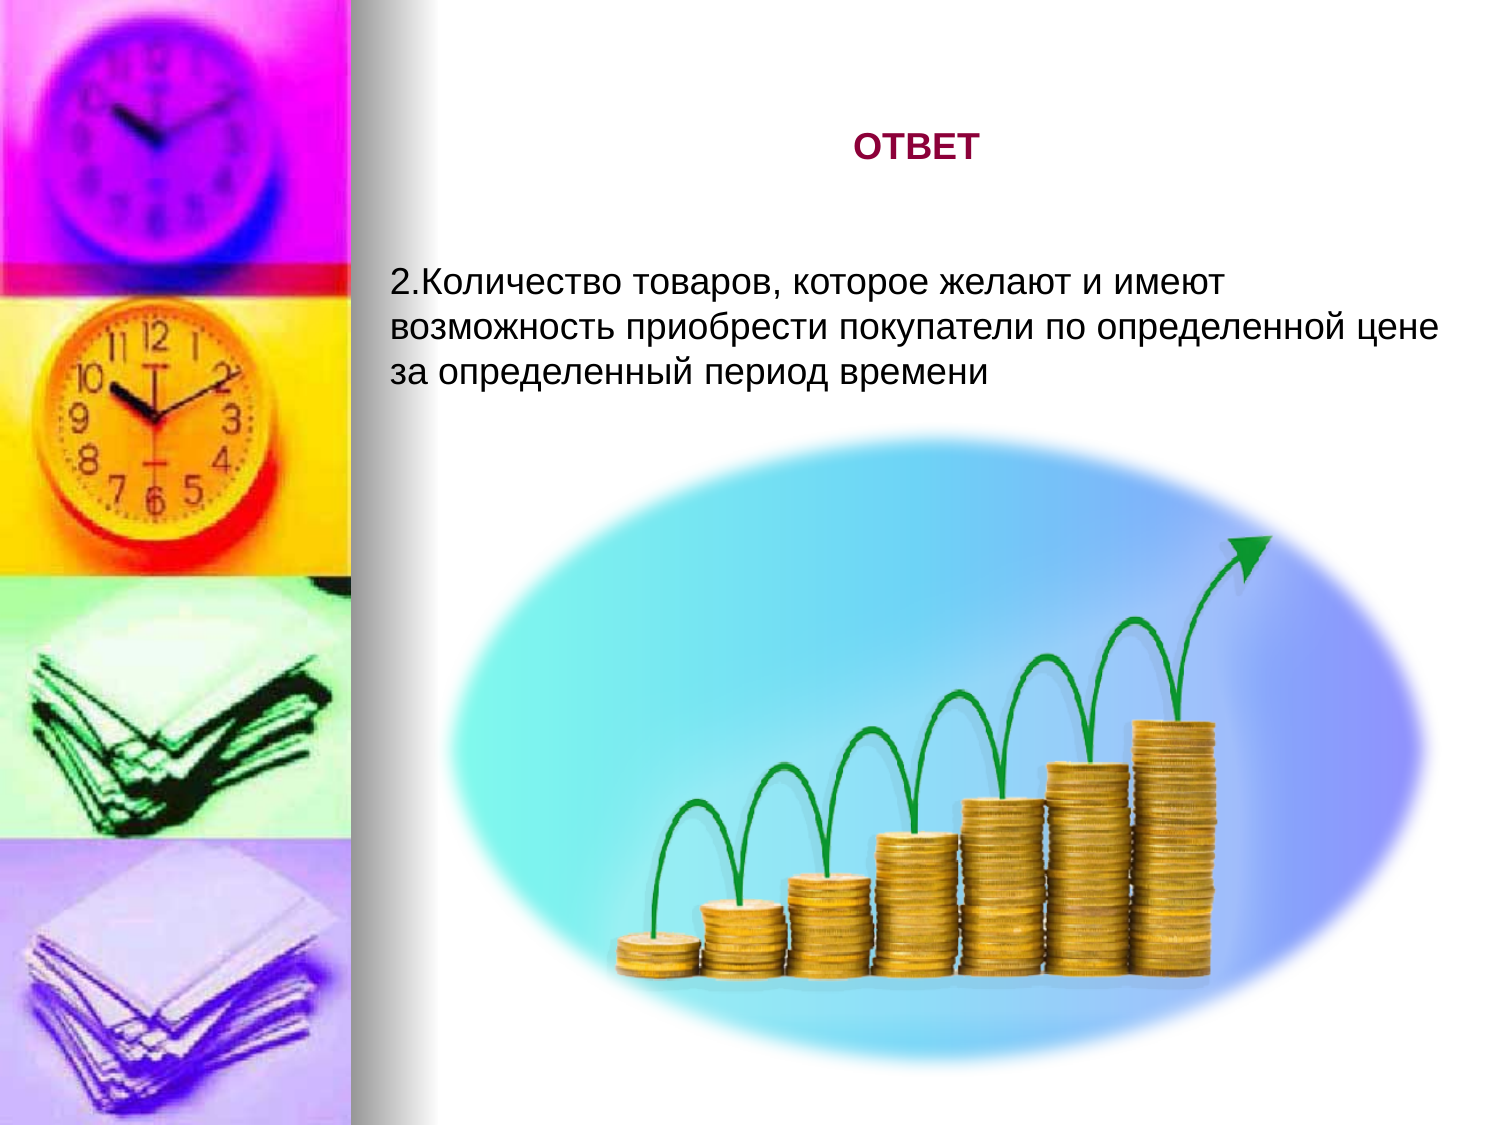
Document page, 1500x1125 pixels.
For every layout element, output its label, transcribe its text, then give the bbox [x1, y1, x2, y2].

picture [0, 0, 351, 1125]
picture [433, 421, 1442, 1079]
text_box ОТВЕТ 2.Количество товаров, которое желают и имеют возможность приобрести покупатели по определенной цене за определенный период времени [374, 35, 1459, 400]
